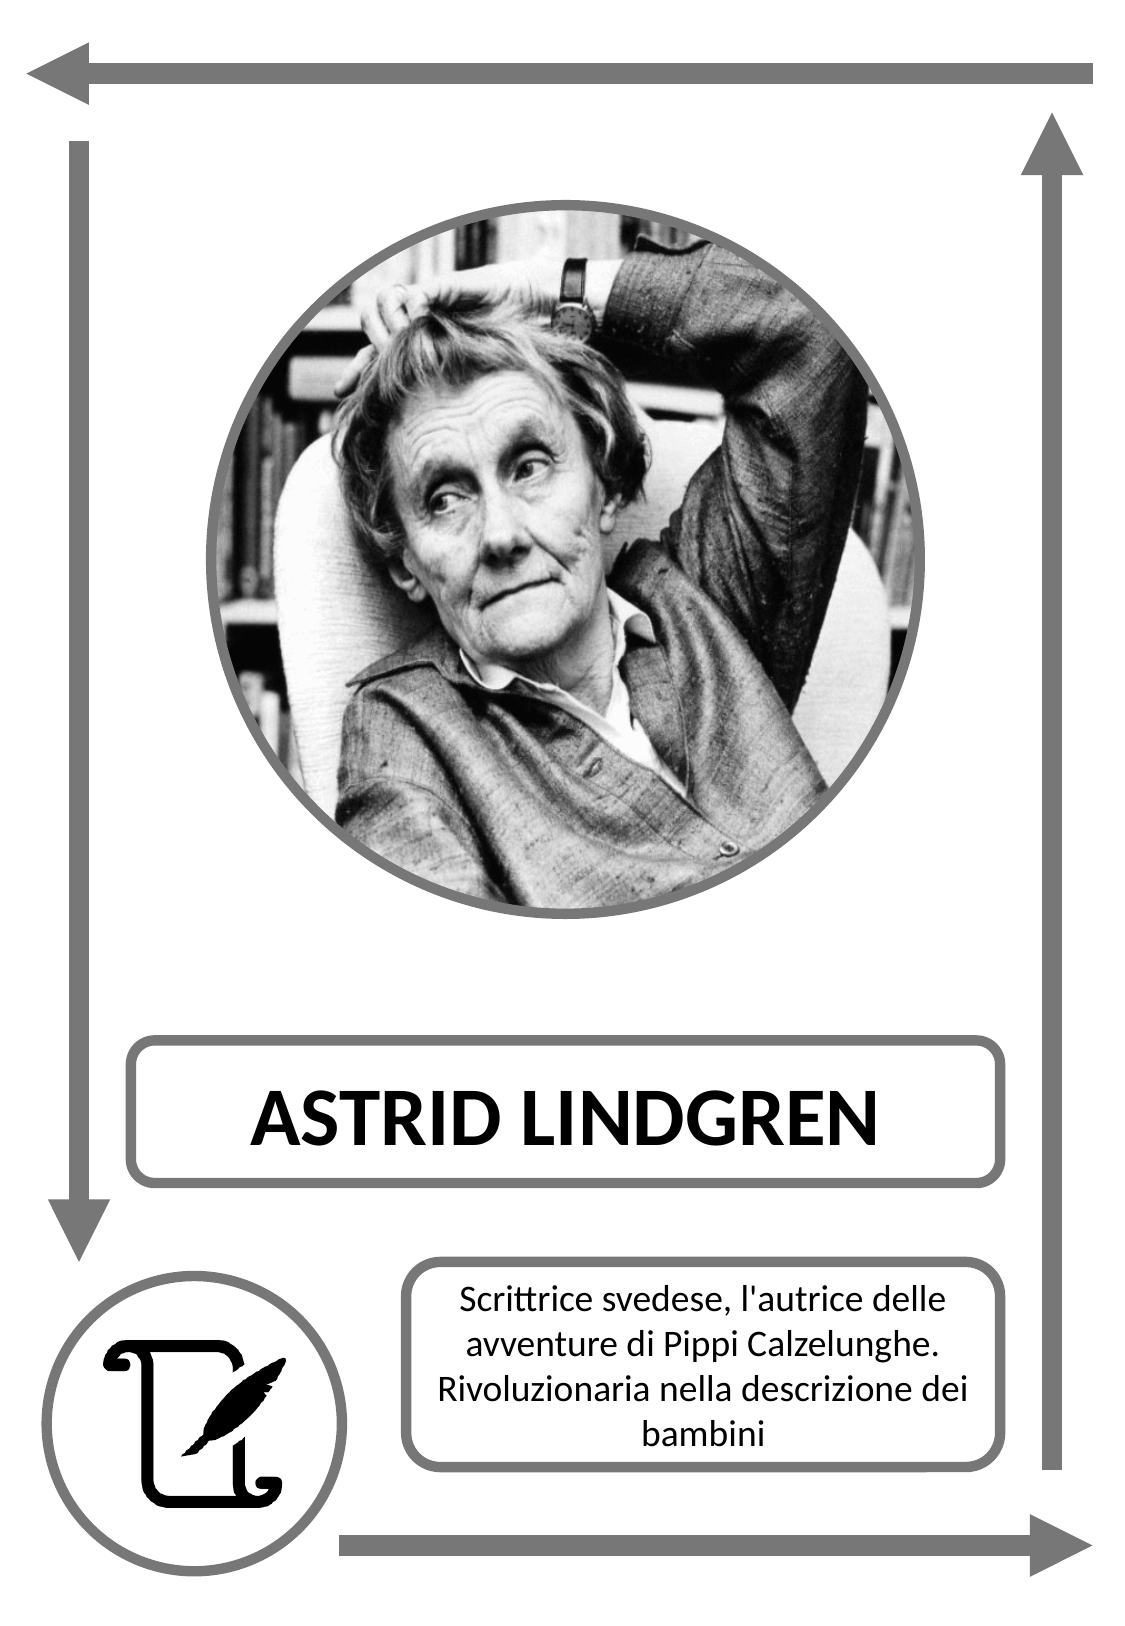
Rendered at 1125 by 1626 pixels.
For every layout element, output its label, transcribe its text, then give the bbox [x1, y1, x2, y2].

picture [103, 1332, 286, 1515]
picture [211, 205, 920, 915]
text_box [45, 1274, 343, 1573]
text_box ASTRID LINDGREN [129, 1039, 1002, 1185]
text_box Scrittrice svedese, l'autrice delle avventure di Pippi Calzelunghe. Rivoluzionaria nella descrizione dei bambini [405, 1260, 1002, 1469]
